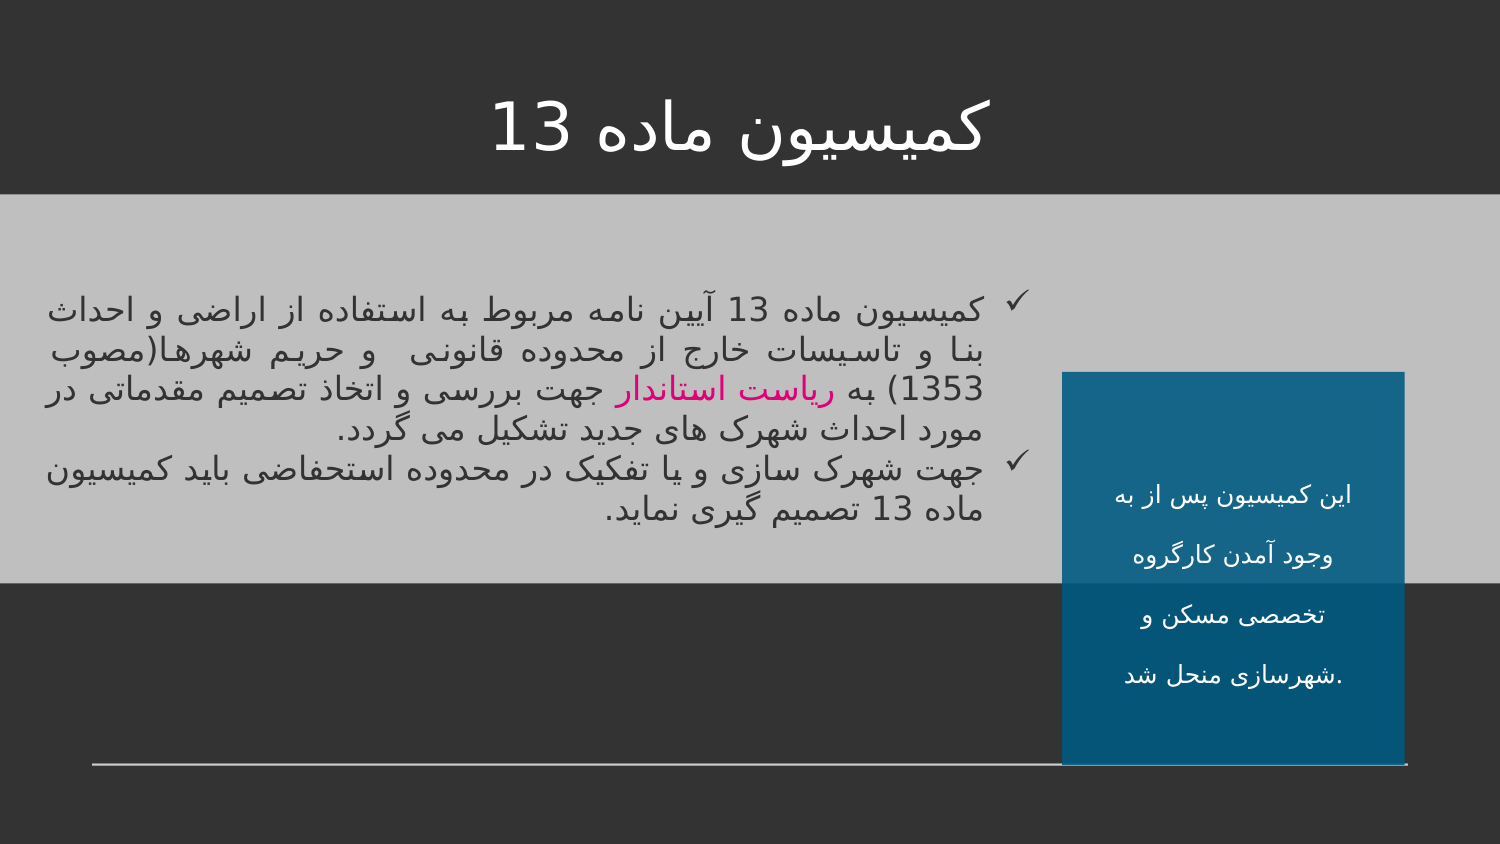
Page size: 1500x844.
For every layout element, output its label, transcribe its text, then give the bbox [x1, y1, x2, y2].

picture [92, 752, 1408, 777]
text_box کمیسیون ماده 13 آیین نامه مربوط به استفاده از اراضی و احداث بنا و تاسیسات خارج از محدوده قانونی و حریم شهرها(مصوب 1353) به ریاست استاندار جهت بررسی و اتخاذ تصمیم مقدماتی در مورد احداث شهرک های جدید تشکیل می گردد. جهت شهرک سازی و یا تفکیک در محدوده استحفاضی باید کمیسیون ماده 13 تصمیم گیری نماید. [30, 280, 1047, 535]
text_box [0, 192, 1500, 585]
text_box این کمیسیون پس از به وجود آمدن کارگروه تخصصی مسکن و شهرسازی منحل شد. [1060, 370, 1407, 767]
text_box کمیسیون ماده 13 [481, 0, 999, 168]
